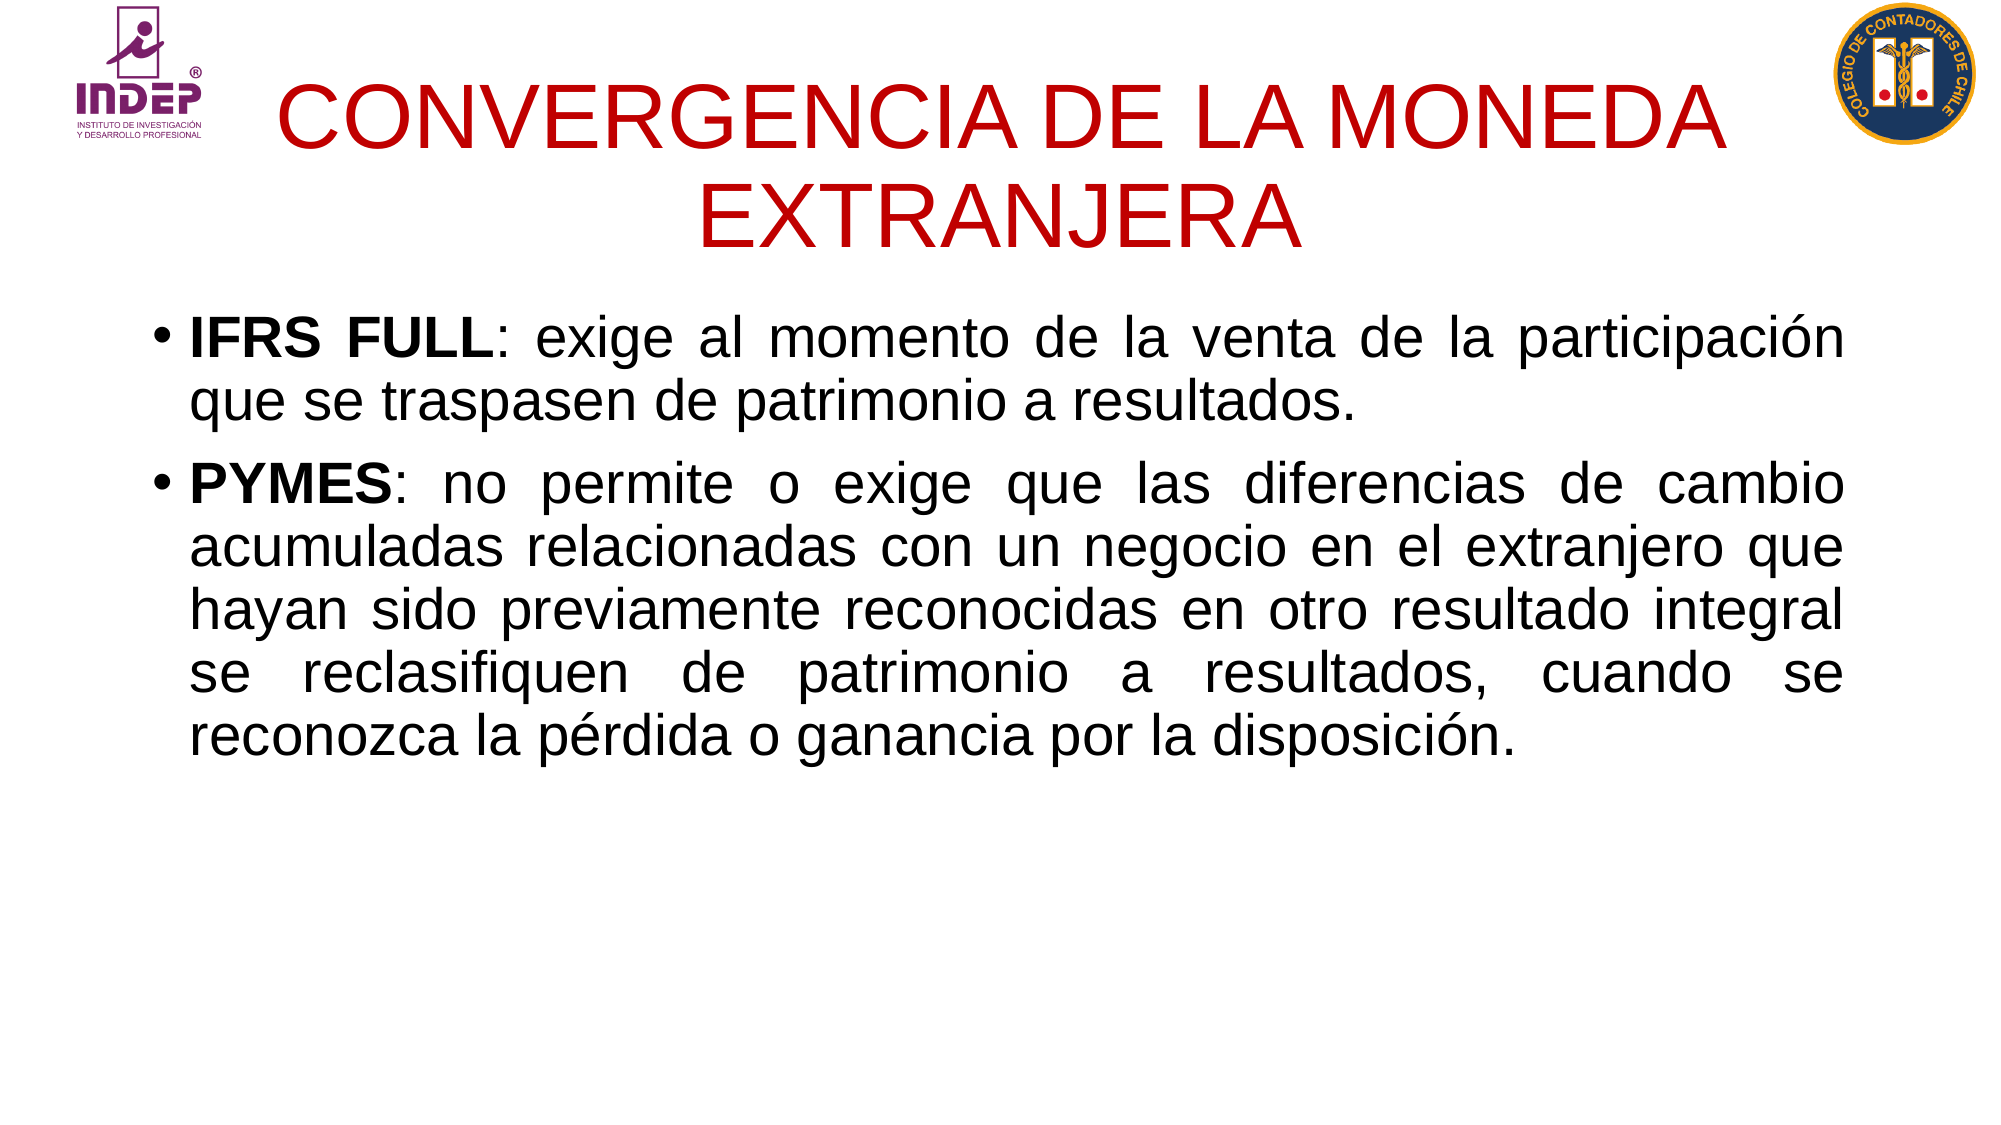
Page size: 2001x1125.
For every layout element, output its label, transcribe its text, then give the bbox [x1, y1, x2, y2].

title CONVERGENCIA DE LA MONEDA EXTRANJERA [137, 59, 1863, 278]
list IFRS FULL: exige al momento de la venta de la participación que se traspasen de patrimonio a resultados. PYMES: no permite o exige que las diferencias de cambio acumuladas relacionadas con un negocio en el extranjero que hayan sido previamente reconocidas en otro resultado integral se reclasifiquen de patrimonio a resultados, cuando se reconozca la pérdida o ganancia por la disposición. [137, 299, 1863, 1014]
picture [0, 0, 276, 181]
picture [1832, 2, 1976, 145]
